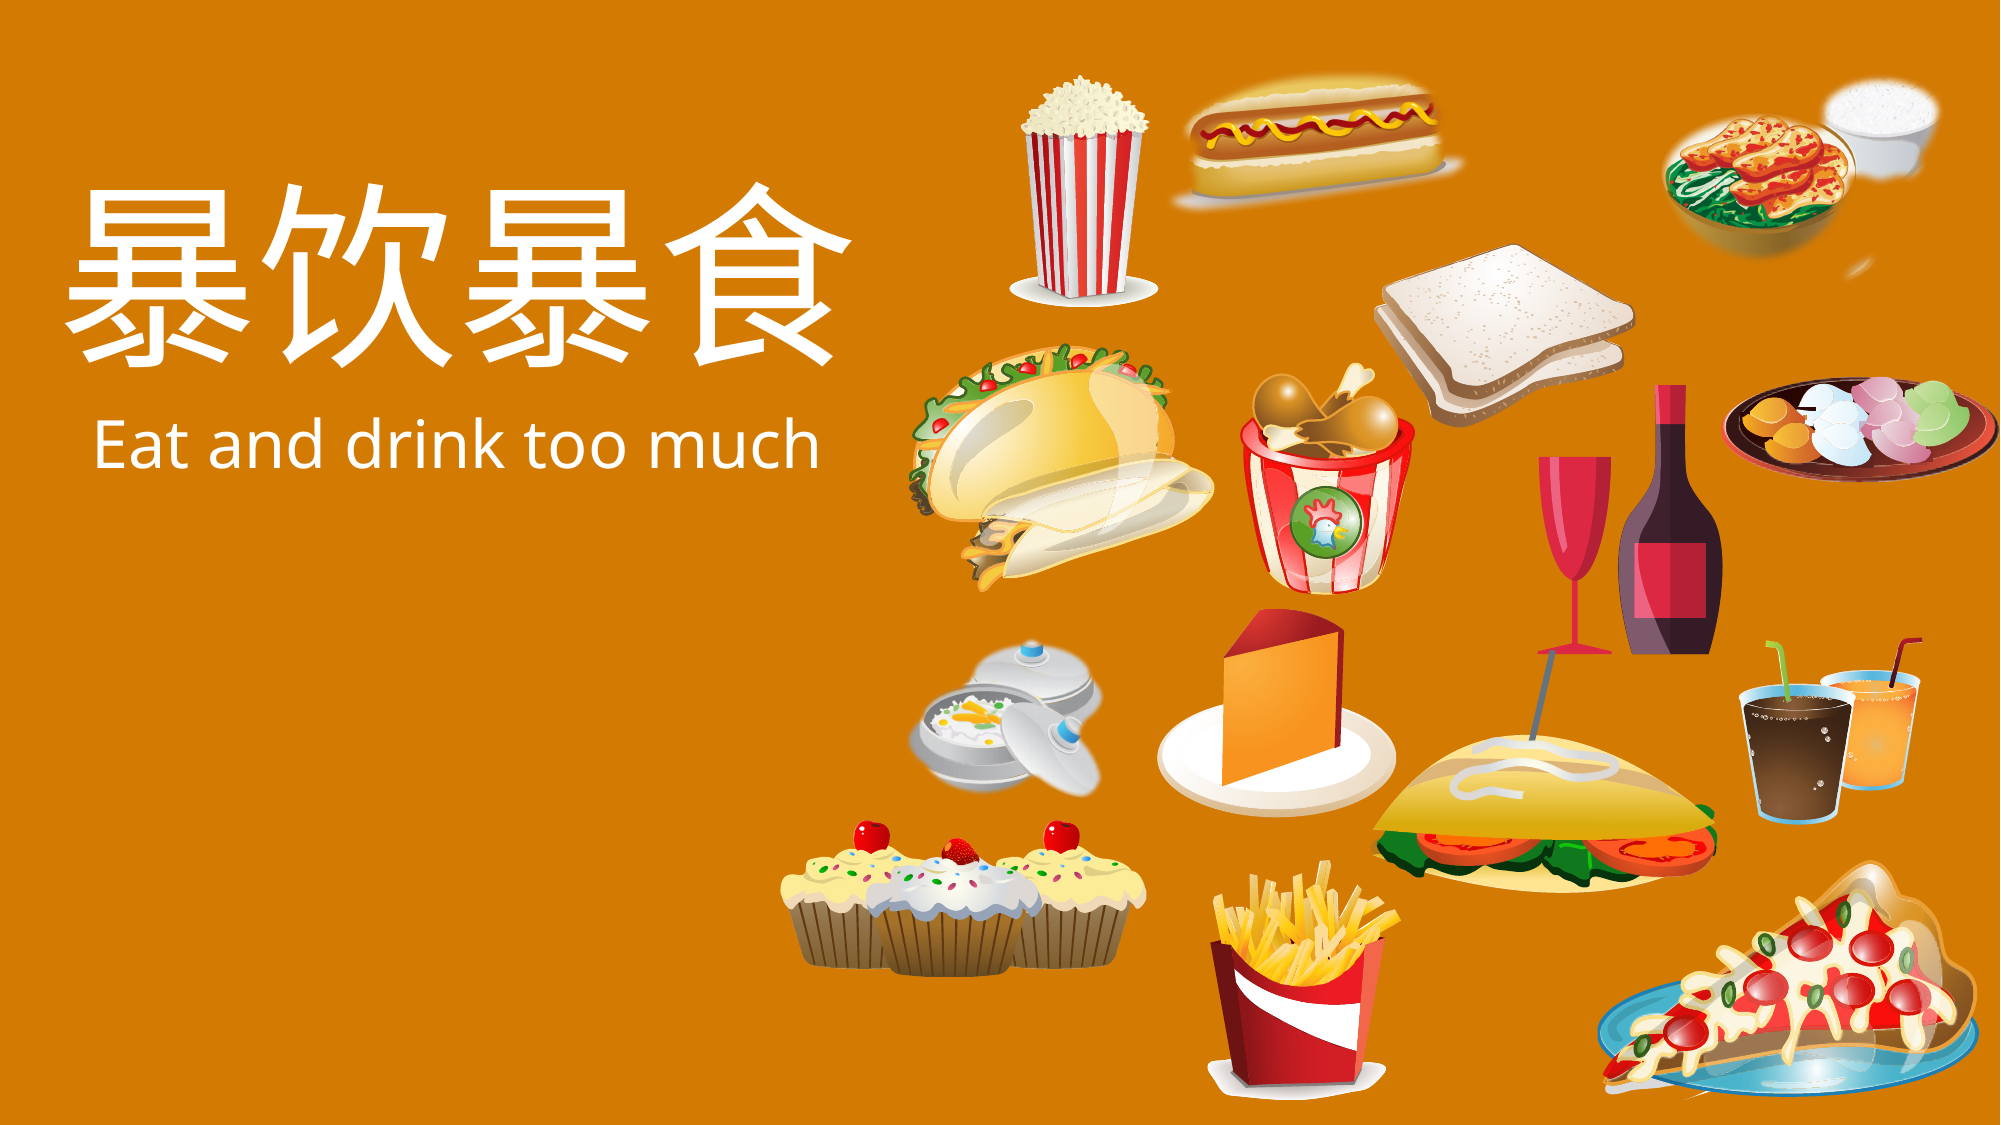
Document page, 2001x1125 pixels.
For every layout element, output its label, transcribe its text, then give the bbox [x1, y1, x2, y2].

picture [1738, 637, 1923, 825]
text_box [1537, 385, 1729, 655]
picture [905, 635, 1106, 801]
text_box 暴饮暴食 [0, 144, 916, 399]
text_box Eat and drink too much [0, 399, 908, 490]
picture [908, 343, 1215, 593]
picture [1009, 67, 1475, 308]
picture [1721, 376, 2000, 483]
picture [1657, 73, 1968, 288]
picture [780, 819, 1147, 977]
picture [1157, 608, 1980, 1100]
picture [1239, 243, 1636, 595]
